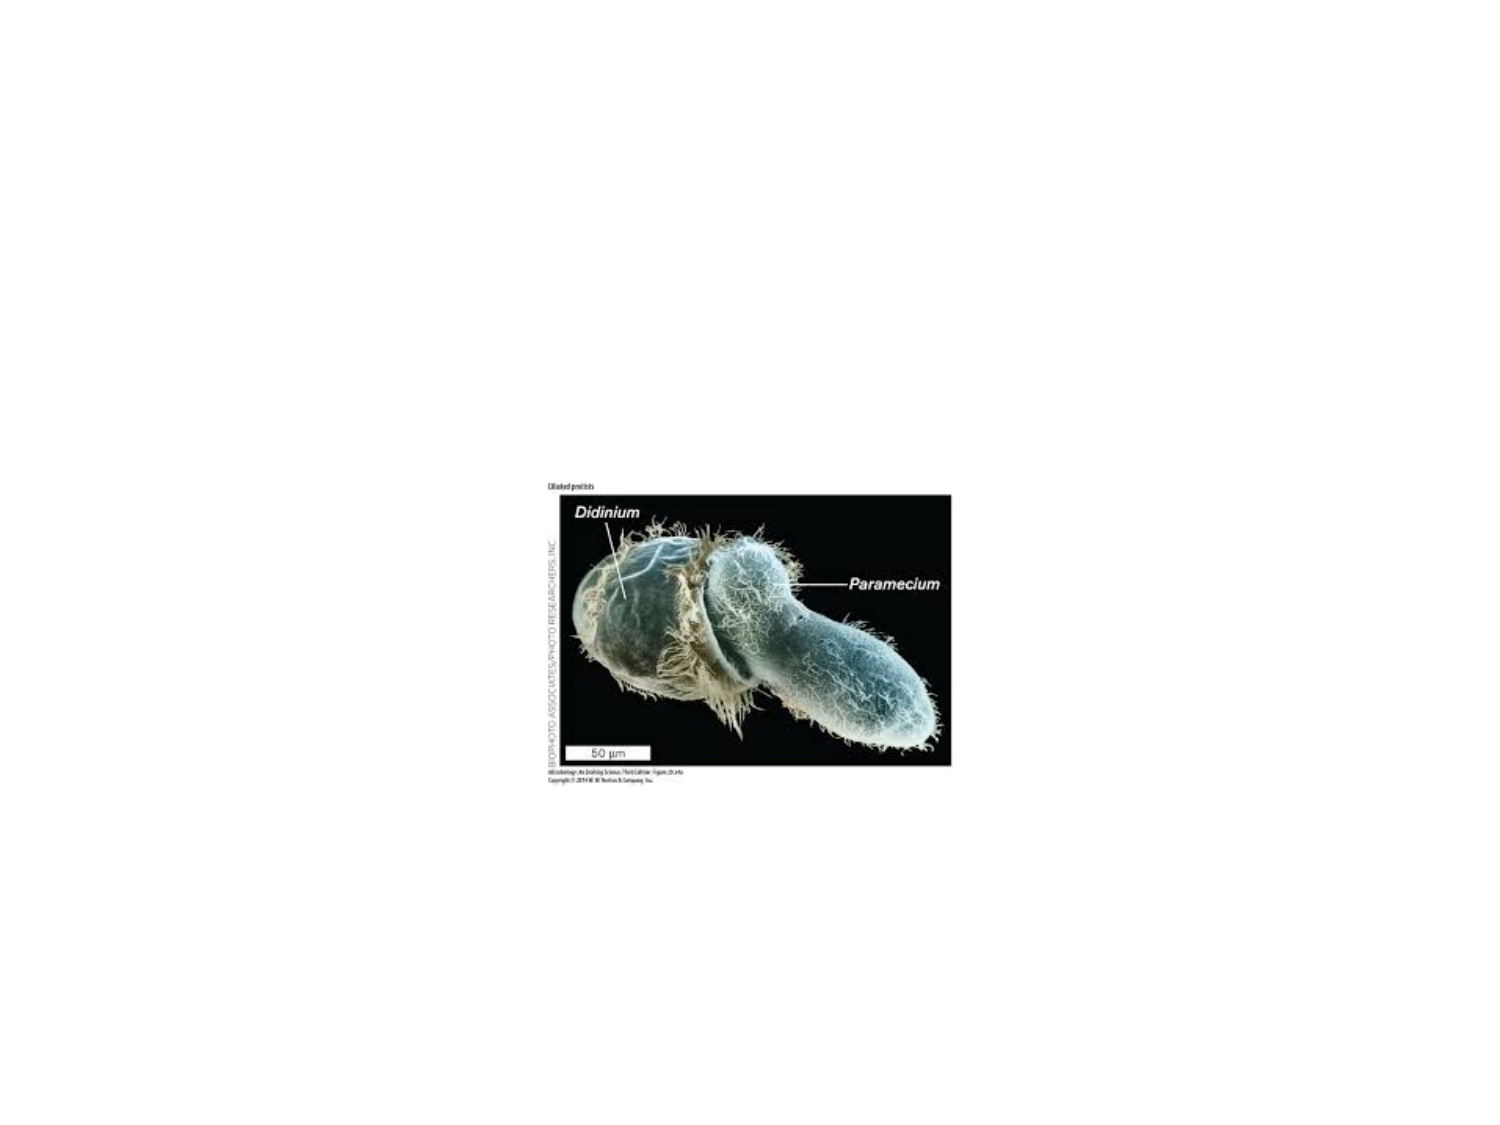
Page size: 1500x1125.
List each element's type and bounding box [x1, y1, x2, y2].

list [547, 481, 953, 786]
